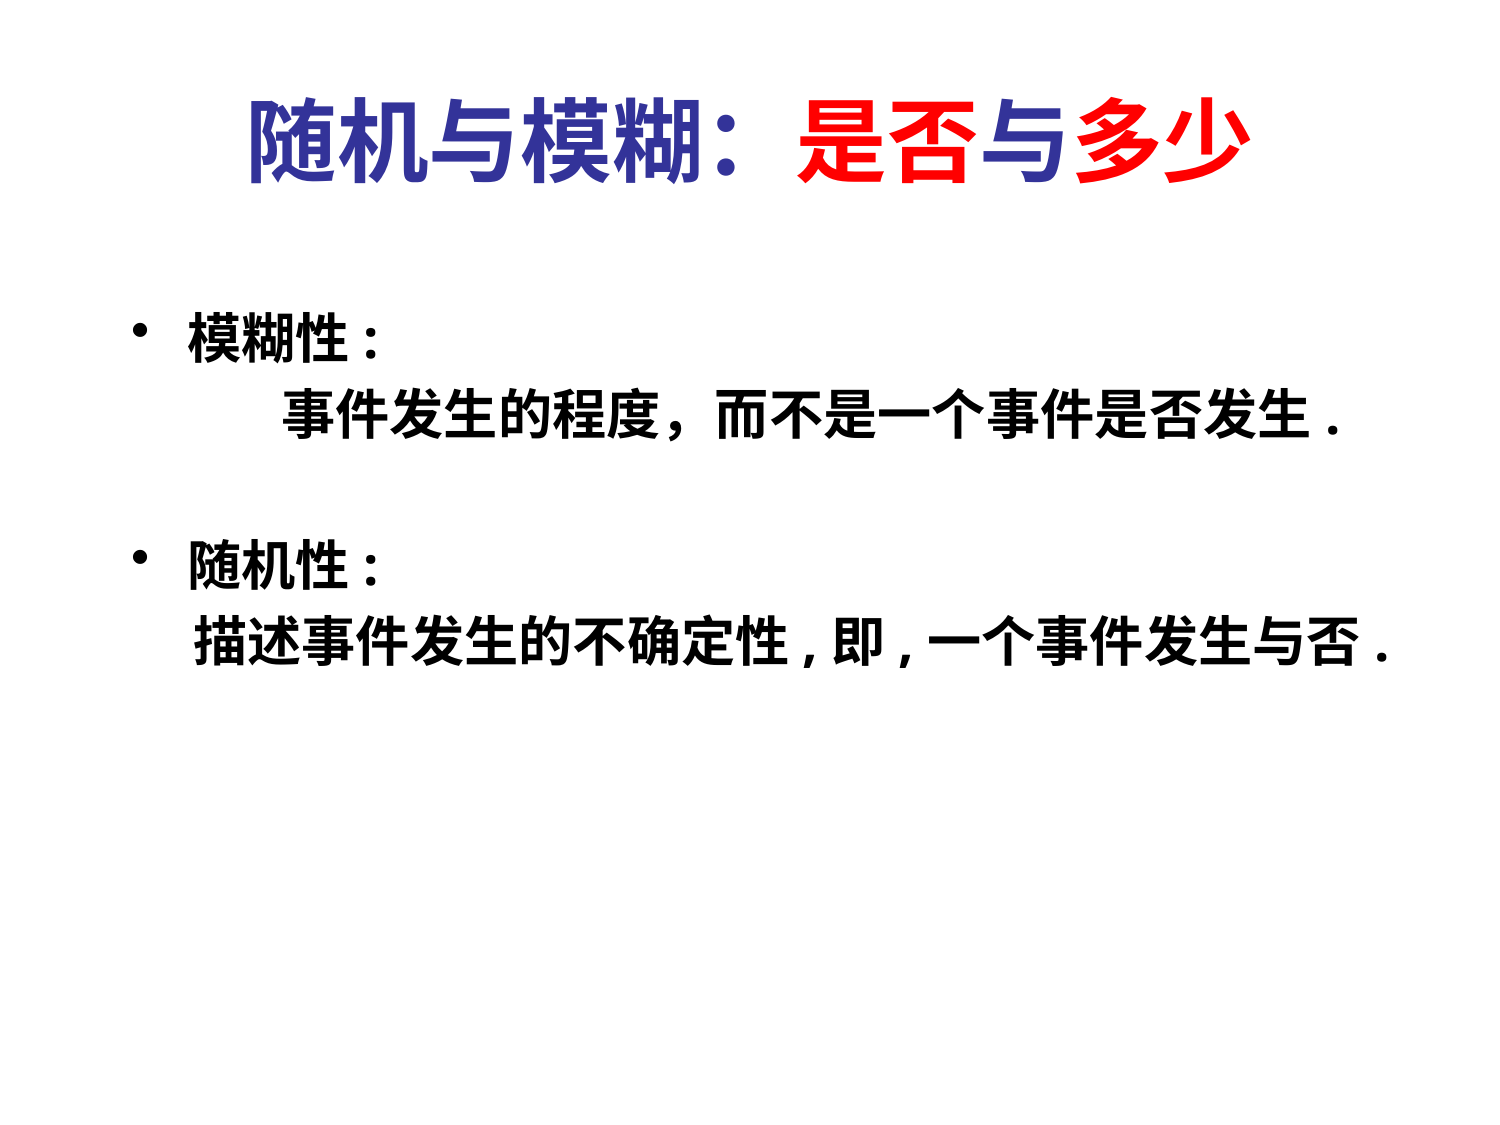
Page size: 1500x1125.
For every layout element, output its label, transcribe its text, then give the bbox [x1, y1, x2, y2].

list 模糊性: 事件发生的程度，而不是一个事件是否发生. 随机性: 描述事件发生的不确定性,即,一个事件发生与否. [116, 296, 1453, 1040]
title 随机与模糊：是否与多少 [75, 45, 1425, 233]
